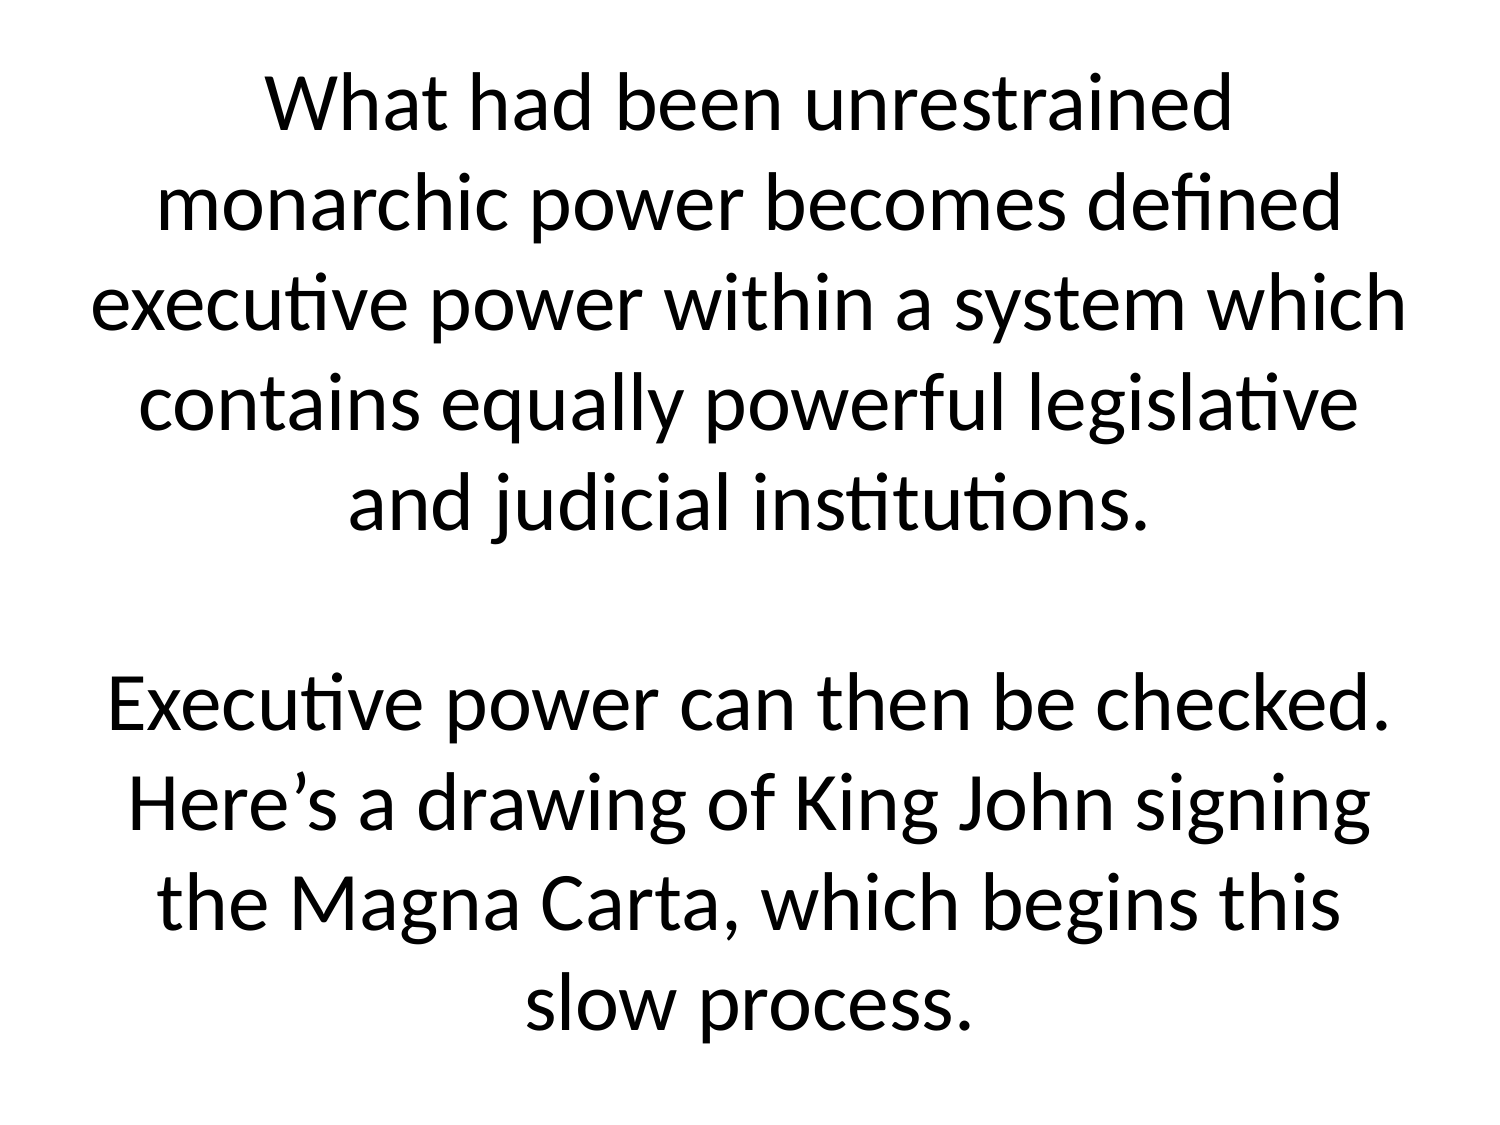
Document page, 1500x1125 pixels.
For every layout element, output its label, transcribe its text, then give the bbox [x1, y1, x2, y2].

title What had been unrestrained monarchic power becomes defined executive power within a system which contains equally powerful legislative and judicial institutions. Executive power can then be checked. Here’s a drawing of King John signing the Magna Carta, which begins this slow process. [74, 44, 1426, 1051]
